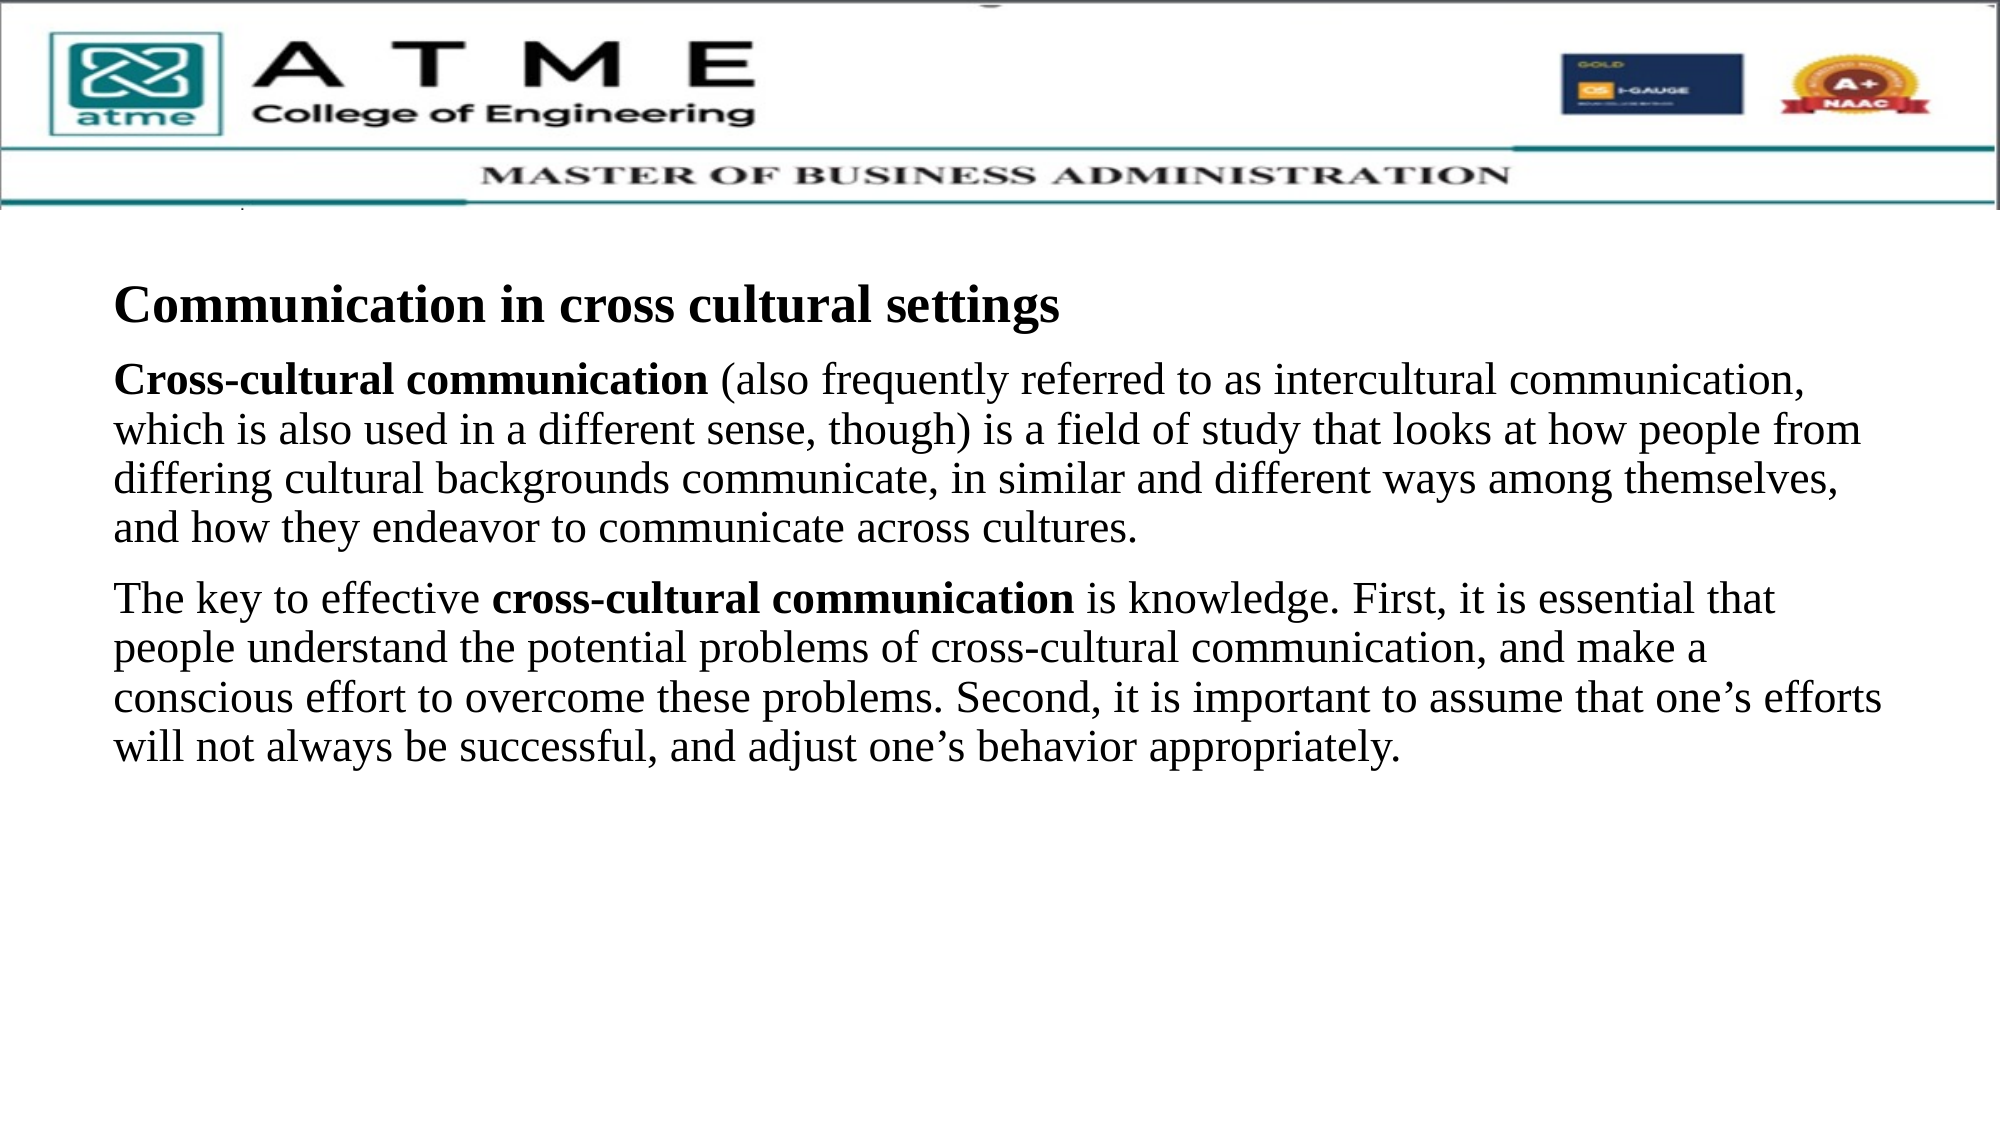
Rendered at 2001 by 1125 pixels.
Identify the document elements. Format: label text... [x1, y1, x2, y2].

picture [0, 0, 2000, 210]
list Communication in cross cultural settings Cross-cultural communication (also frequently referred to as intercultural communication, which is also used in a different sense, though) is a field of study that looks at how people from differing cultural backgrounds communicate, in similar and different ways among themselves, and how they endeavor to communicate across cultures. The key to effective cross-cultural communication is knowledge. First, it is essential that people understand the potential problems of cross-cultural communication, and make a conscious effort to overcome these problems. Second, it is important to assume that one’s efforts will not always be successful, and adjust one’s behavior appropriately. [98, 268, 1902, 954]
